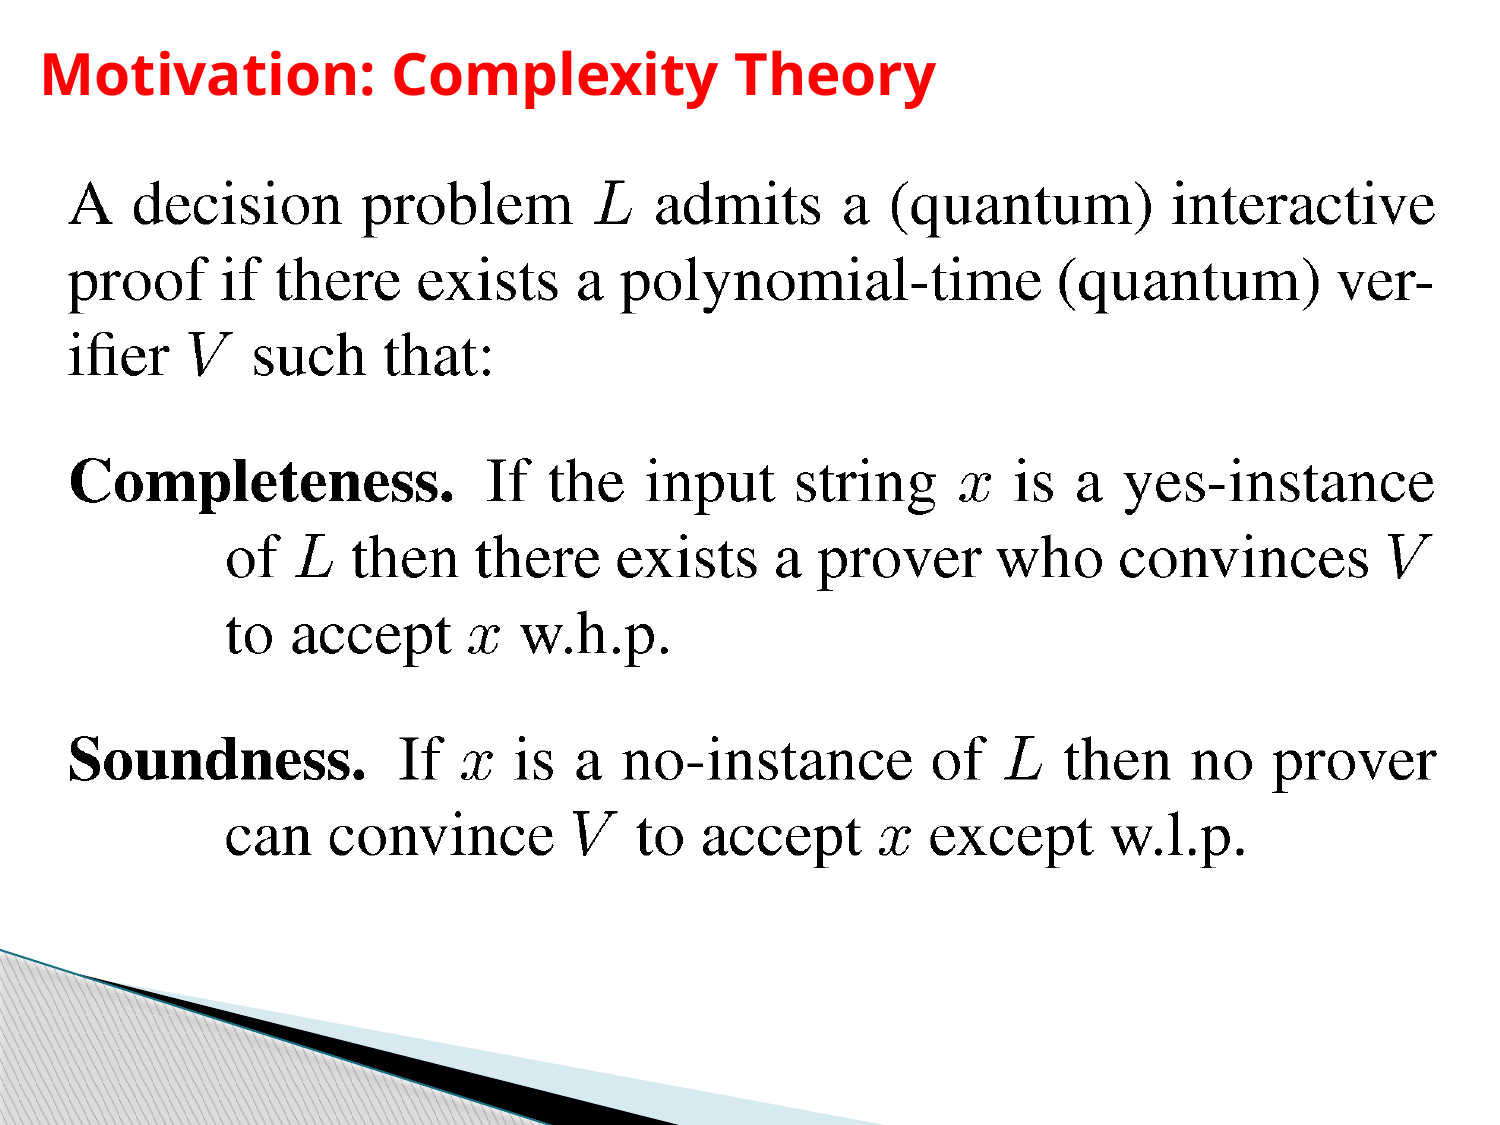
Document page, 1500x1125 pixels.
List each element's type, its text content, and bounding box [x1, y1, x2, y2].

title Motivation: Complexity Theory [24, 20, 1050, 125]
picture [62, 174, 1443, 872]
